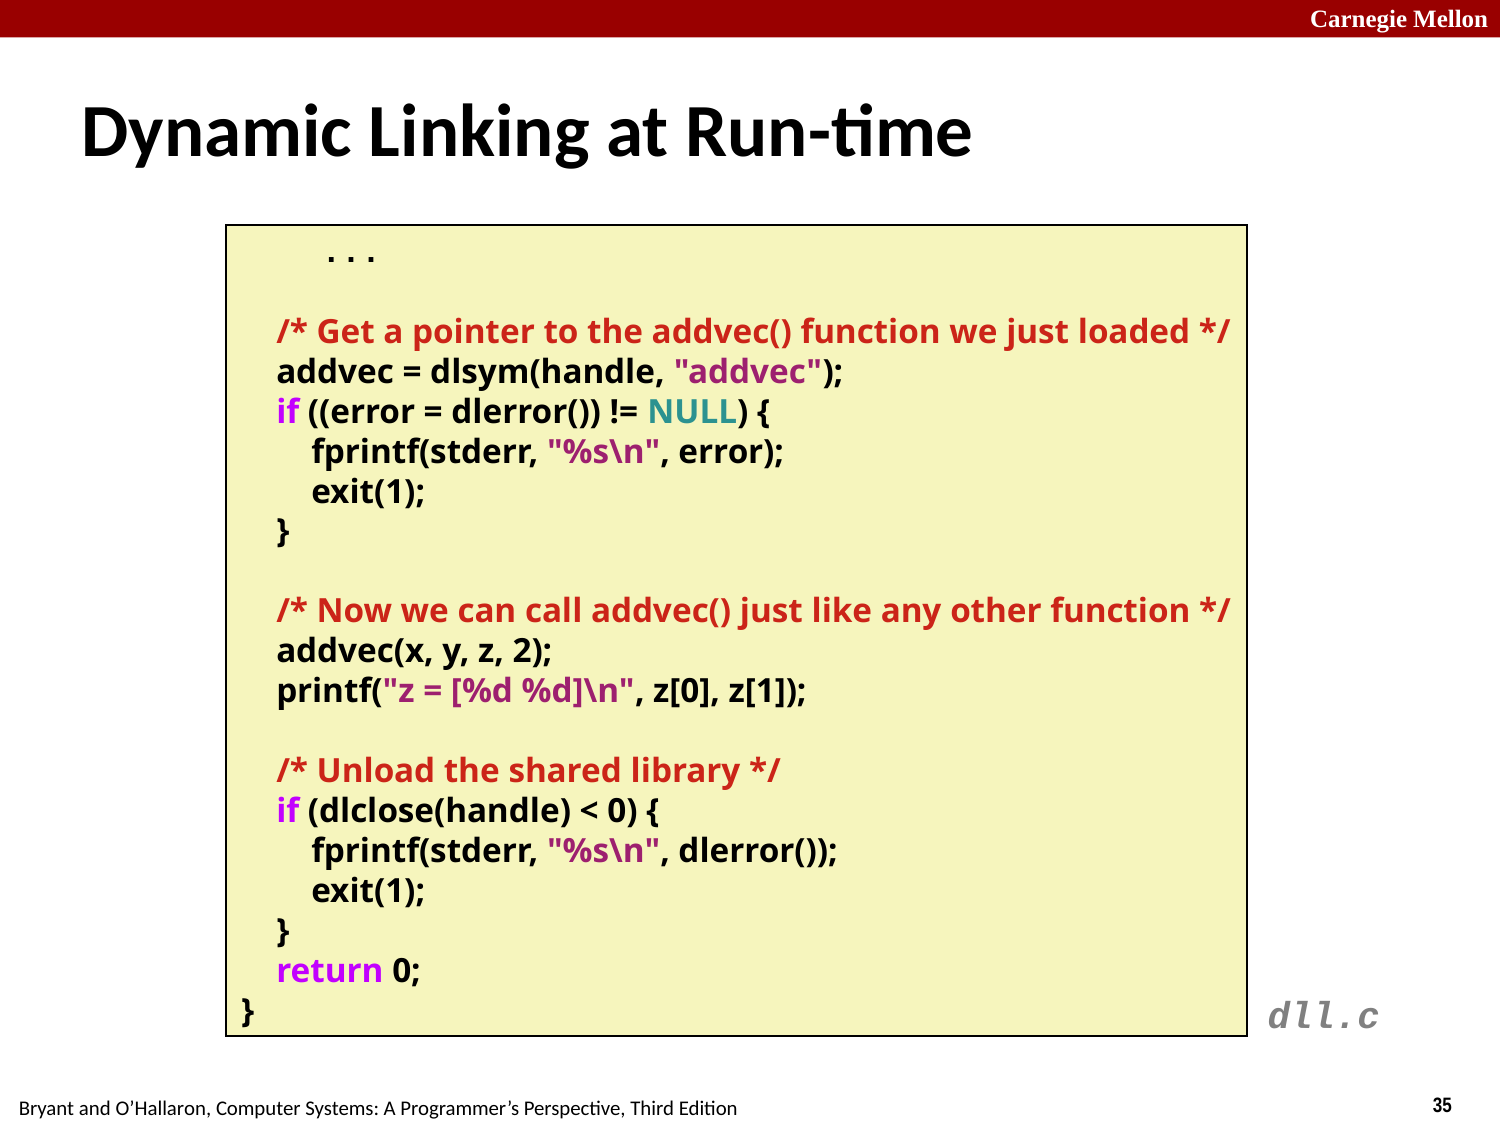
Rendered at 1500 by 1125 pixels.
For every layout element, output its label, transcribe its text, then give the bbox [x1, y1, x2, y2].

title Dynamic Linking at Run-time [66, 62, 1497, 192]
text_box dll.c [1252, 987, 1395, 1046]
text_box ... /* Get a pointer to the addvec() function we just loaded */ addvec = dlsym(handle, "addvec"); if ((error = dlerror()) != NULL) { fprintf(stderr, "%s\n", error); exit(1); } /* Now we can call addvec() just like any other function */ addvec(x, y, z, 2); printf("z = [%d %d]\n", z[0], z[1]); /* Unload the shared library */ if (dlclose(handle) < 0) { fprintf(stderr, "%s\n", dlerror()); exit(1); } return 0; } [226, 224, 1248, 1037]
